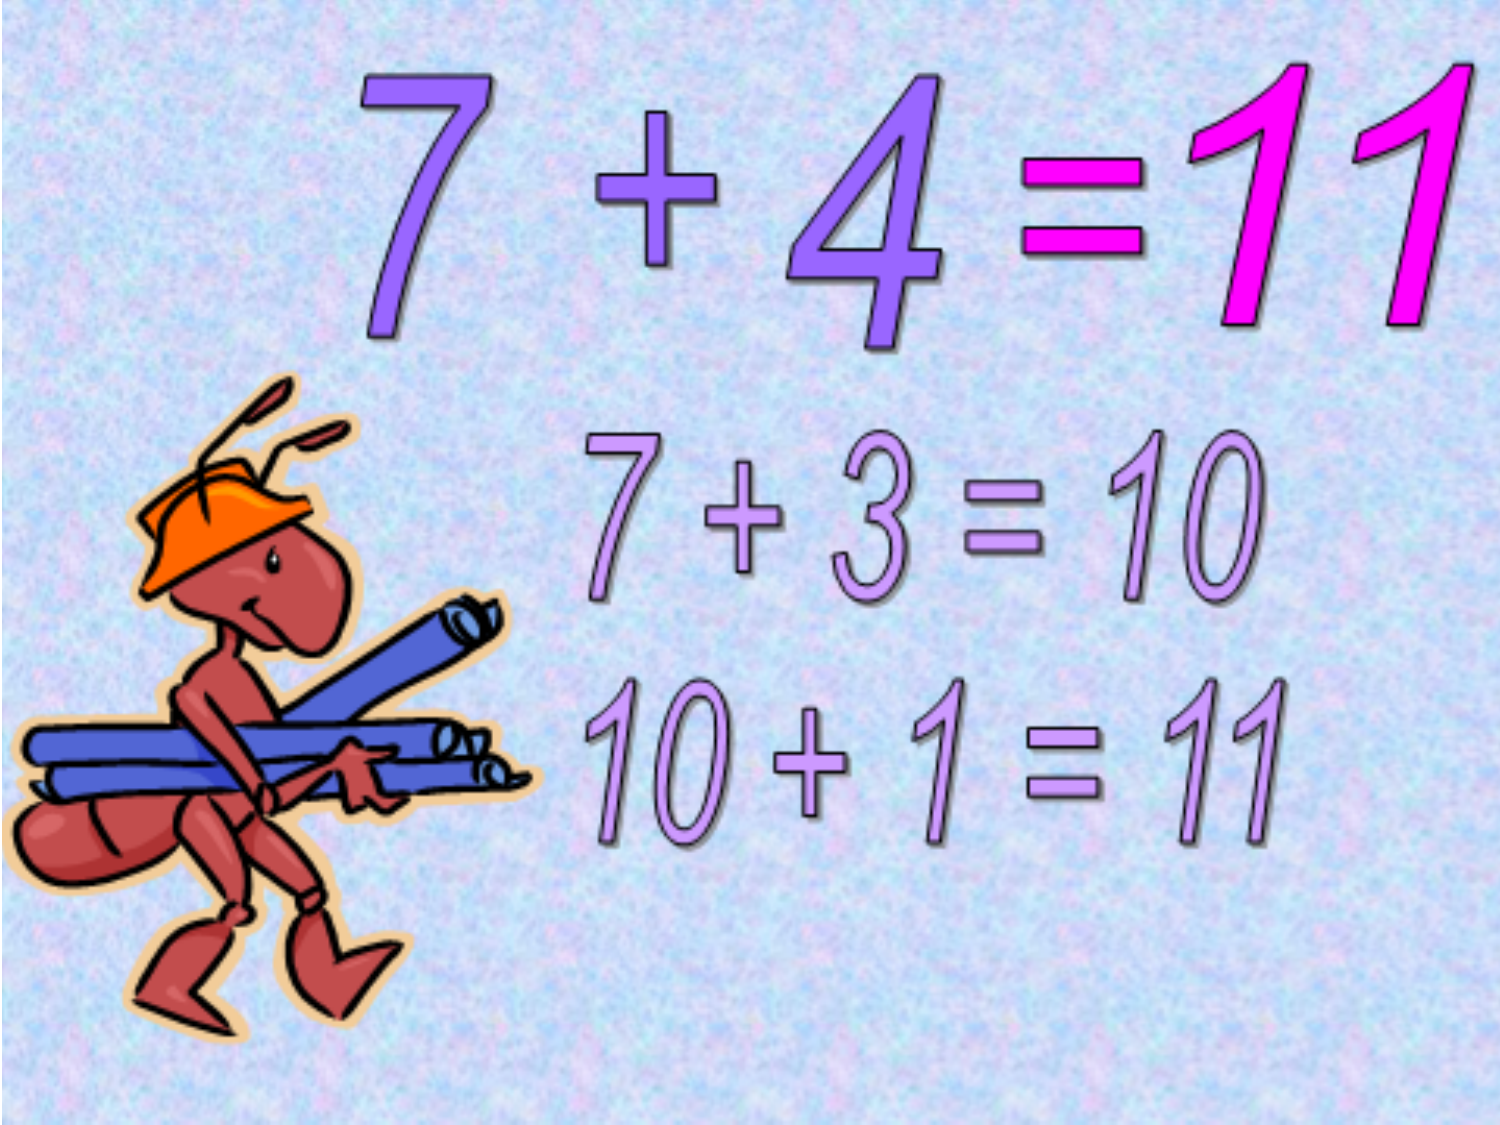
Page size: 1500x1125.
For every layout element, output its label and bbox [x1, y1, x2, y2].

list [2, 0, 1500, 1125]
